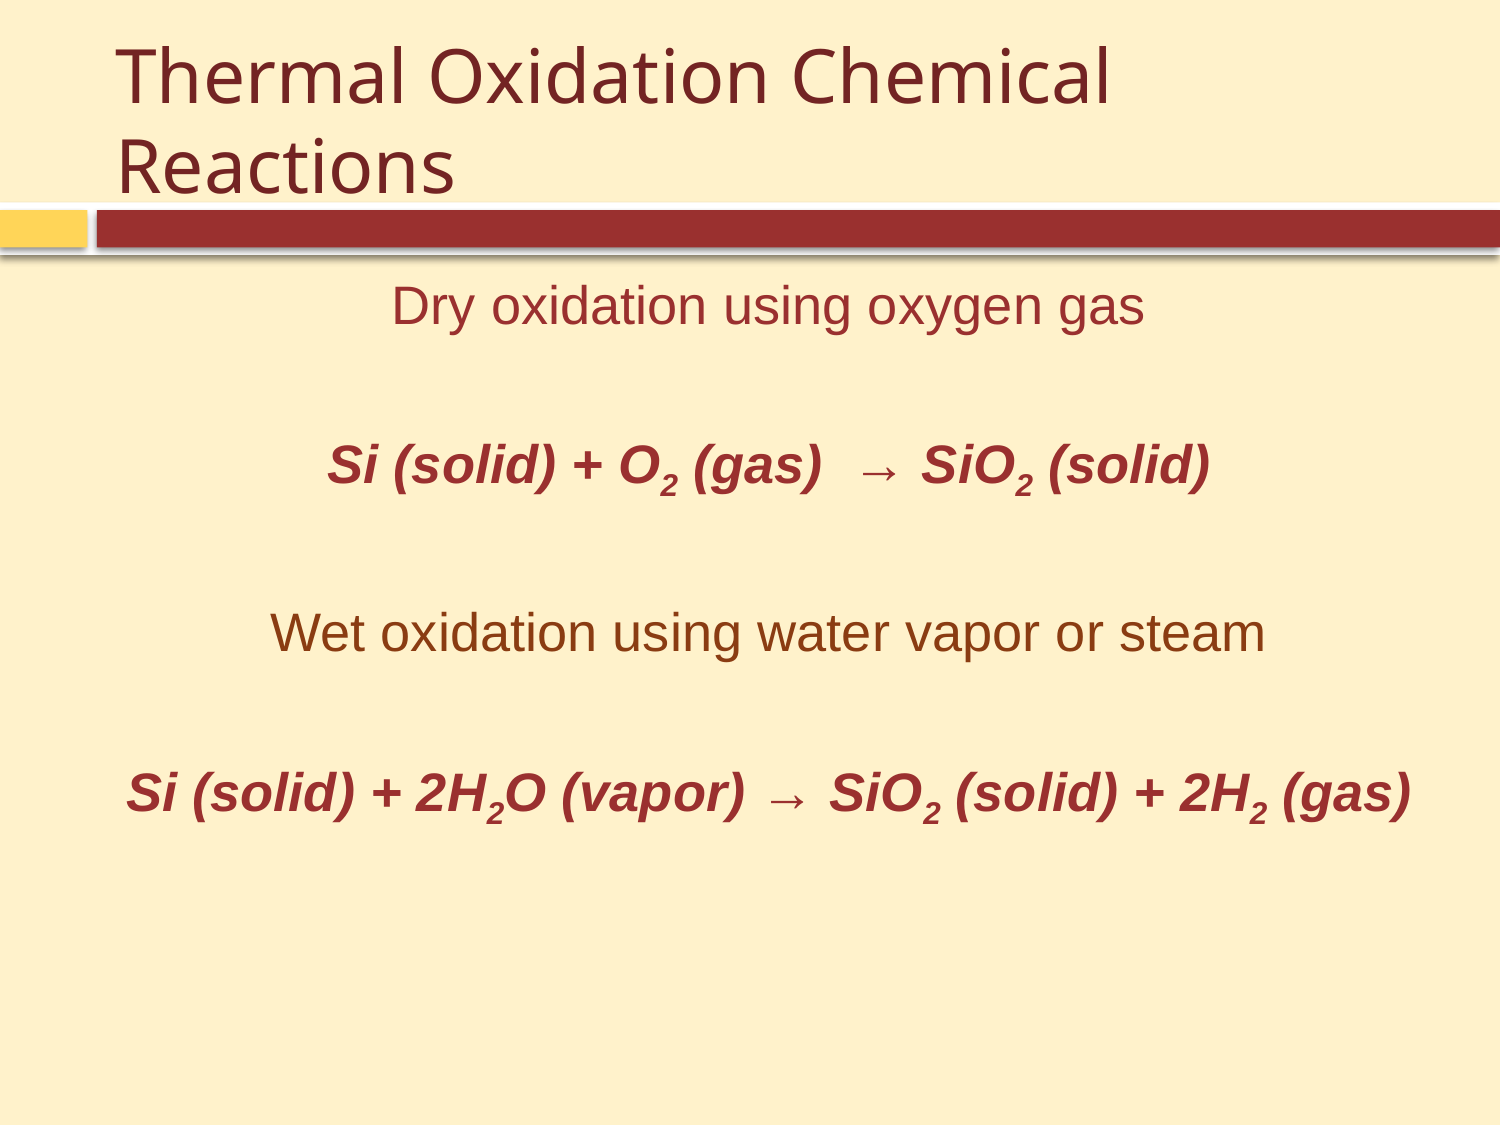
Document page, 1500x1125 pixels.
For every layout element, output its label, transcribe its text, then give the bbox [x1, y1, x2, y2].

list Dry oxidation using oxygen gas Si (solid) + O2 (gas) → SiO2 (solid) Wet oxidation using water vapor or steam Si (solid) + 2H2O (vapor) → SiO2 (solid) + 2H2 (gas) [100, 262, 1438, 1000]
title Thermal Oxidation Chemical Reactions [100, 37, 1438, 200]
